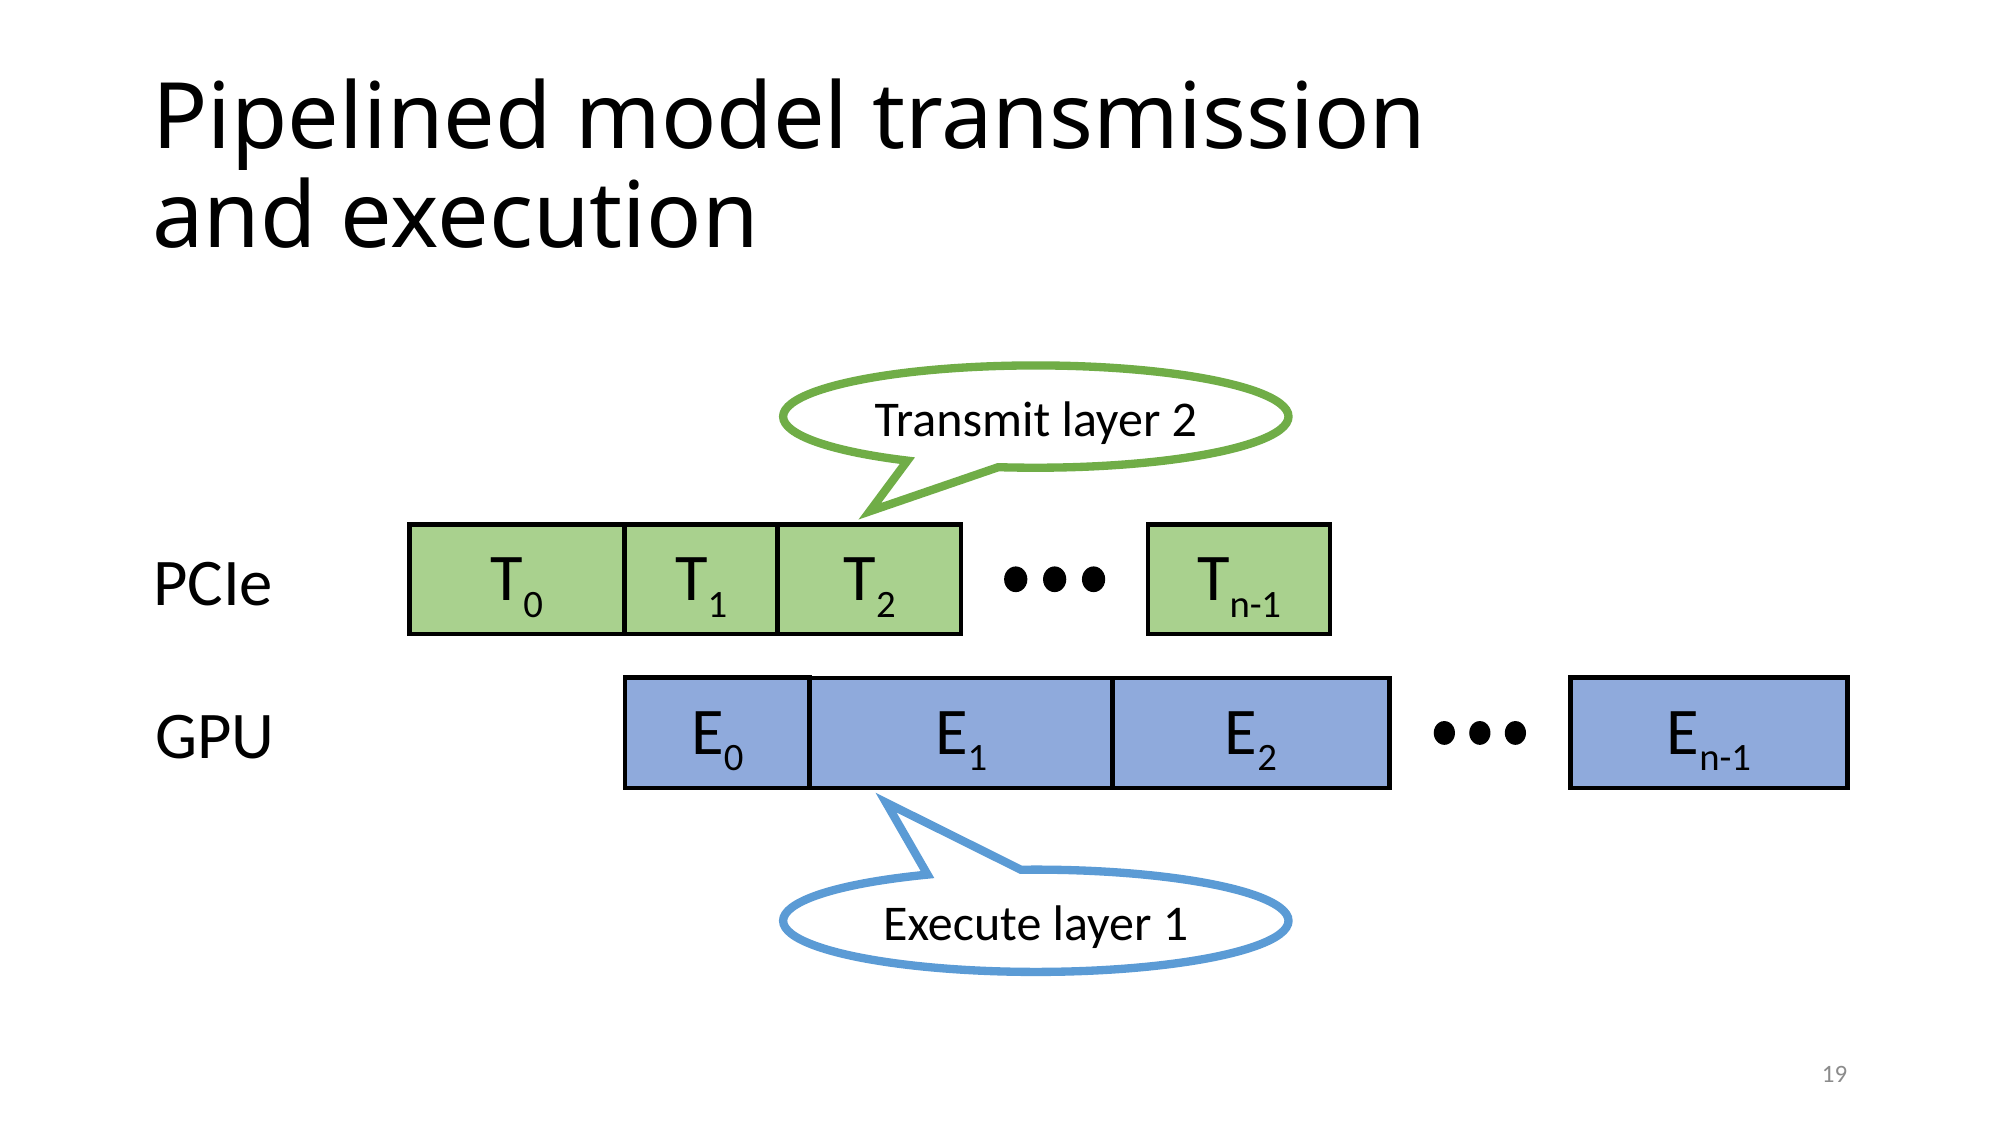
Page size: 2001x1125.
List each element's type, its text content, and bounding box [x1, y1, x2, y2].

title Pipelined model transmission and execution [137, 59, 1603, 278]
text_box GPU [140, 684, 290, 780]
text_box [1433, 721, 1527, 745]
text_box Transmit layer 2 [782, 364, 1290, 514]
text_box Execute layer 1 [782, 800, 1290, 973]
text_box E1 [809, 677, 1111, 789]
text_box Tn-1 [1147, 523, 1331, 635]
text_box PCIe [138, 531, 289, 626]
slide_number 19 [1412, 1042, 1863, 1103]
text_box En-1 [1569, 677, 1848, 789]
text_box E0 [624, 677, 809, 789]
text_box E2 [1111, 677, 1390, 789]
text_box T2 [777, 523, 962, 635]
text_box T1 [623, 523, 777, 635]
text_box T0 [408, 523, 623, 635]
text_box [1004, 566, 1106, 593]
